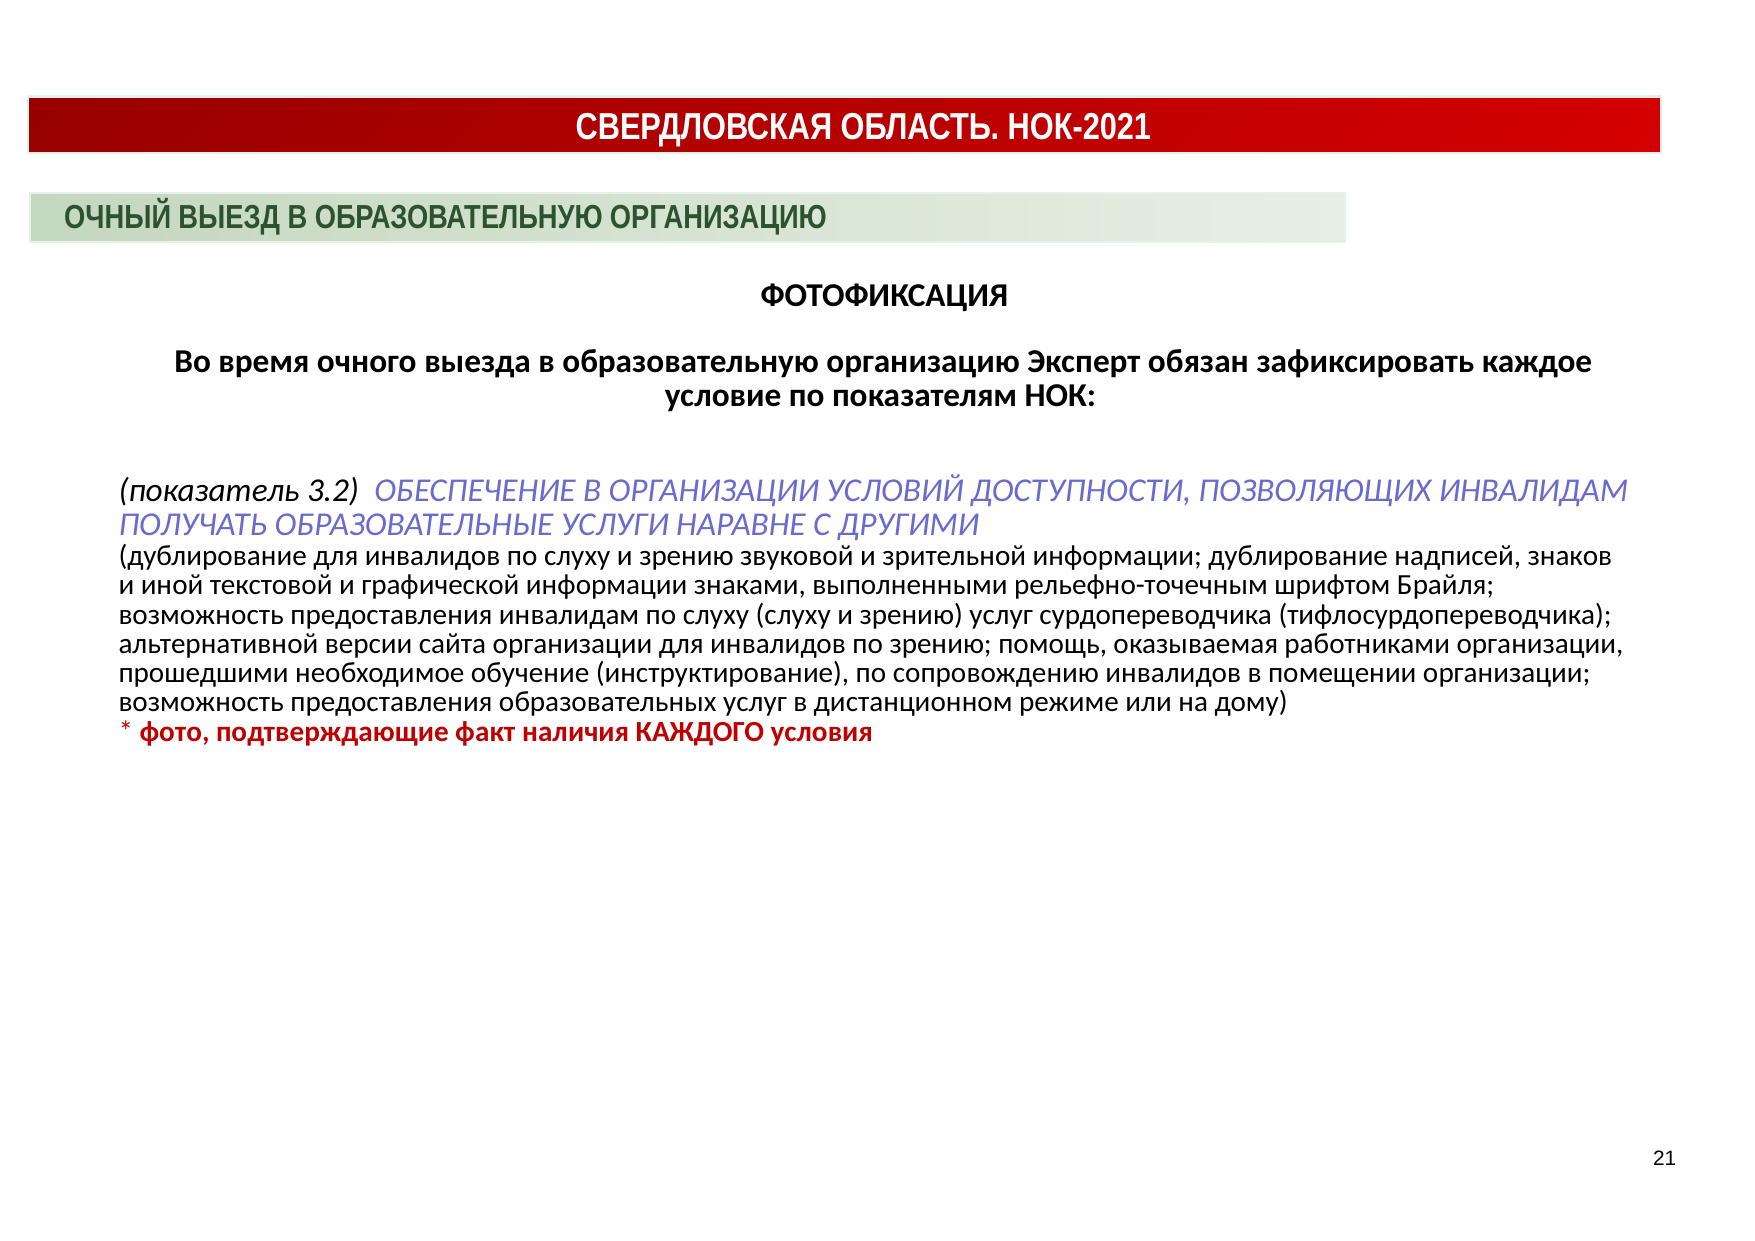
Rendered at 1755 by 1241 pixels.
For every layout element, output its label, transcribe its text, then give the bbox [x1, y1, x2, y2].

slide_number 21 [1283, 1136, 1694, 1223]
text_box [27, 96, 1662, 154]
table_header ФОТОФИКСАЦИЯ Во время очного выезда в образовательную организацию Эксперт обязан зафиксировать каждое условие по показателям НОК: (показатель 3.2) ОБЕСПЕЧЕНИЕ В ОРГАНИЗАЦИИ УСЛОВИЙ ДОСТУПНОСТИ, ПОЗВОЛЯЮЩИХ ИНВАЛИДАМ ПОЛУЧАТЬ ОБРАЗОВАТЕЛЬНЫЕ УСЛУГИ НАРАВНЕ С ДРУГИМИ (дублирование для инвалидов по слуху и зрению звуковой и зрительной информации; дублирование надписей, знаков и иной текстовой и графической информации знаками, выполненными рельефно-точечным шрифтом Брайля; возможность предоставления инвалидам по слуху (слуху и зрению) услуг сурдопереводчика (тифлосурдопереводчика); альтернативной версии сайта организации для инвалидов по зрению; помощь, оказываемая работниками организации, прошедшими необходимое обучение (инструктирование), по сопровождению инвалидов в помещении организации; возможность предоставления образовательных услуг в дистанционном режиме или на дому) * фото, подтверждающие факт наличия КАЖДОГО условия [107, 281, 1661, 836]
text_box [29, 192, 1346, 243]
